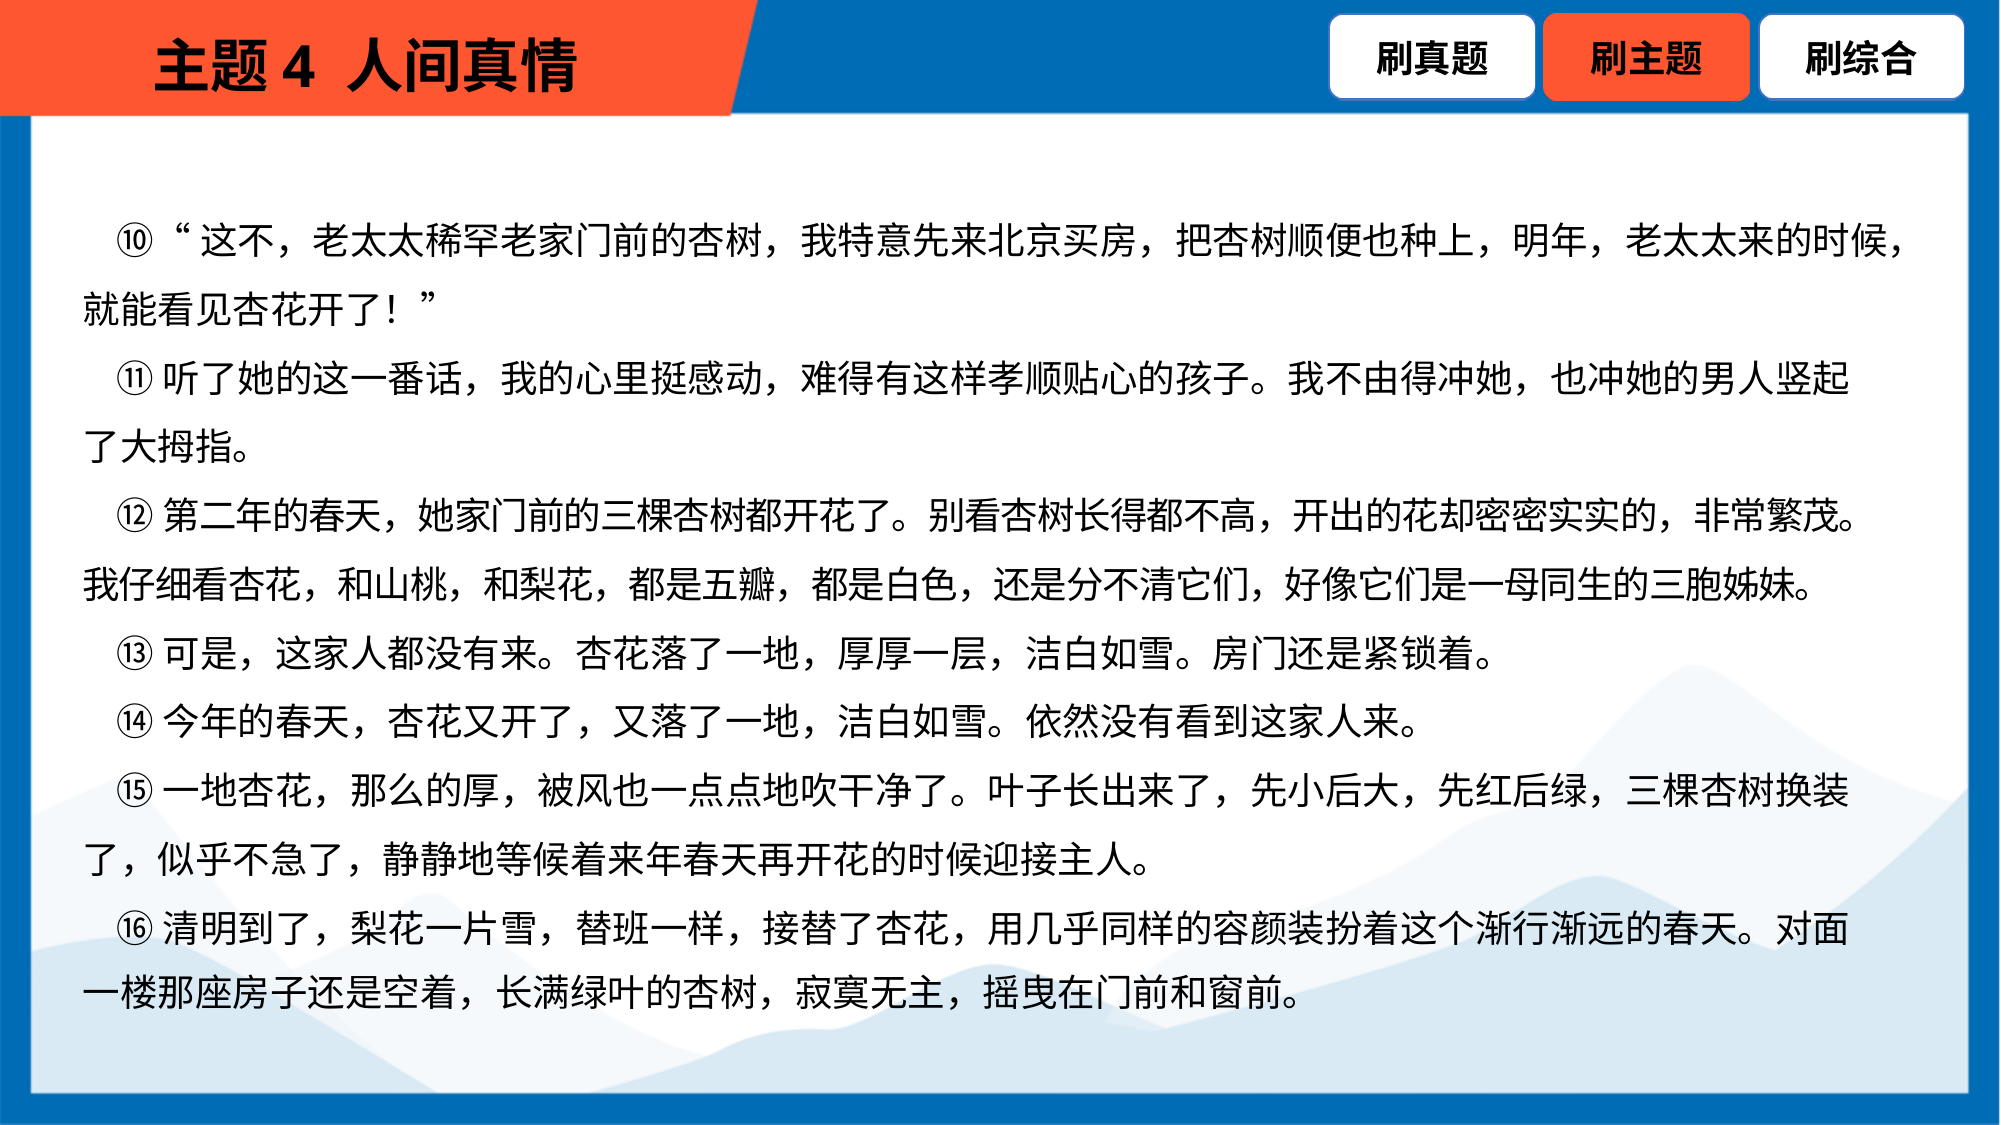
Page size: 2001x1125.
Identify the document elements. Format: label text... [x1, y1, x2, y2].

picture [0, 0, 2000, 1125]
text_box ⑩“这不，老太太稀罕老家门前的杏树，我特意先来北京买房，把杏树顺便也种上，明年，老太太来的时候， 就能看见杏花开了！” ⑪听了她的这一番话，我的心里挺感动，难得有这样孝顺贴心的孩子。我不由得冲她，也冲她的男人竖起 了大拇指。 ⑫第二年的春天，她家门前的三棵杏树都开花了。别看杏树长得都不高，开出的花却密密实实的，非常繁茂。 我仔细看杏花，和山桃，和梨花，都是五瓣，都是白色，还是分不清它们，好像它们是一母同生的三胞姊妹。 ⑬可是，这家人都没有来。杏花落了一地，厚厚一层，洁白如雪。房门还是紧锁着。 ⑭今年的春天，杏花又开了，又落了一地，洁白如雪。依然没有看到这家人来。 ⑮一地杏花，那么的厚，被风也一点点地吹干净了。叶子长出来了，先小后大，先红后绿，三棵杏树换装 了，似乎不急了，静静地等候着来年春天再开花的时候迎接主人。 ⑯清明到了，梨花一片雪，替班一样，接替了杏花，用几乎同样的容颜装扮着这个渐行渐远的春天。对面 一楼那座房子还是空着，长满绿叶的杏树，寂寞无主，摇曳在门前和窗前。 [82, 193, 1917, 1008]
